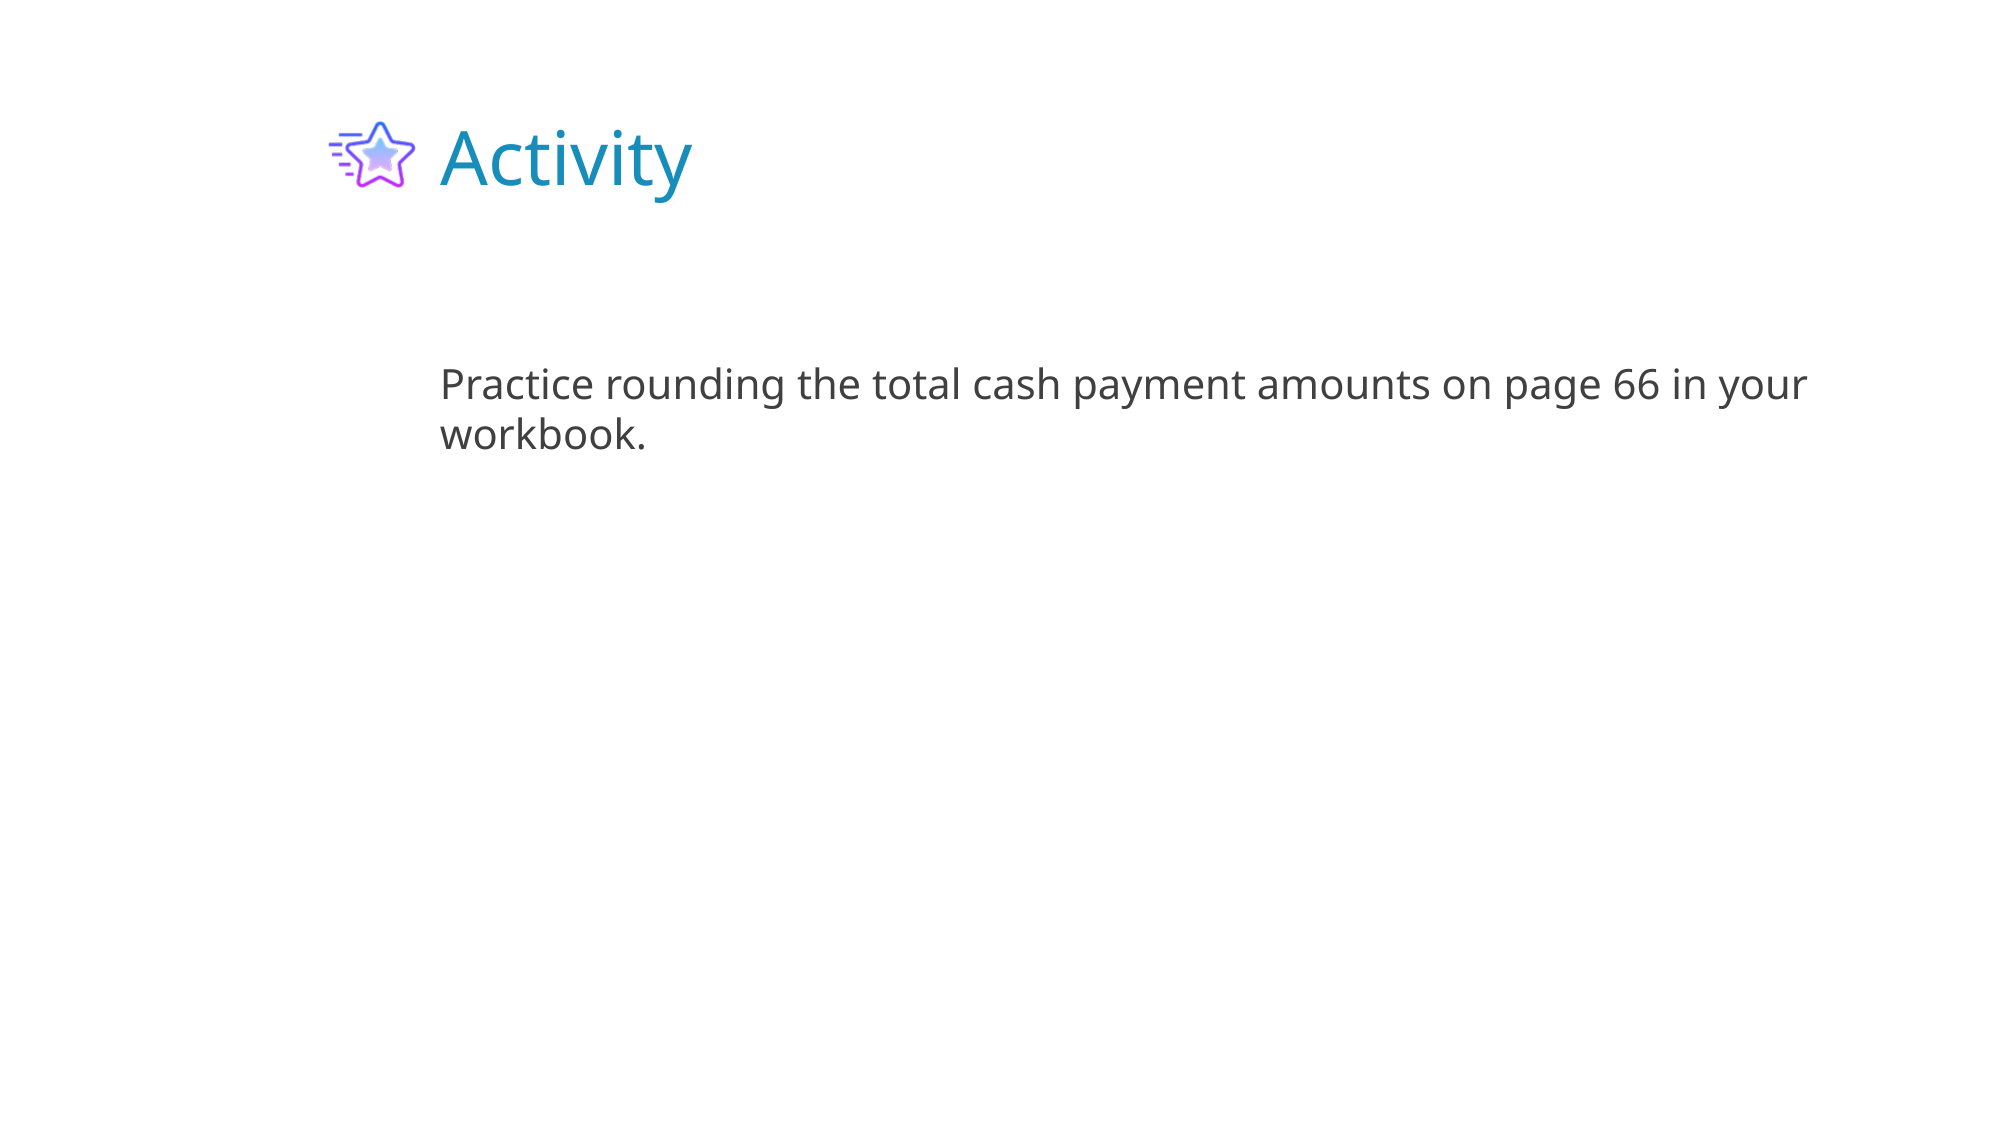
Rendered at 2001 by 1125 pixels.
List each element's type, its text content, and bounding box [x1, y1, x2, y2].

title Activity [425, 102, 1888, 313]
picture [319, 102, 425, 207]
list Practice rounding the total cash payment amounts on page 66 in your workbook. [424, 350, 1888, 1074]
